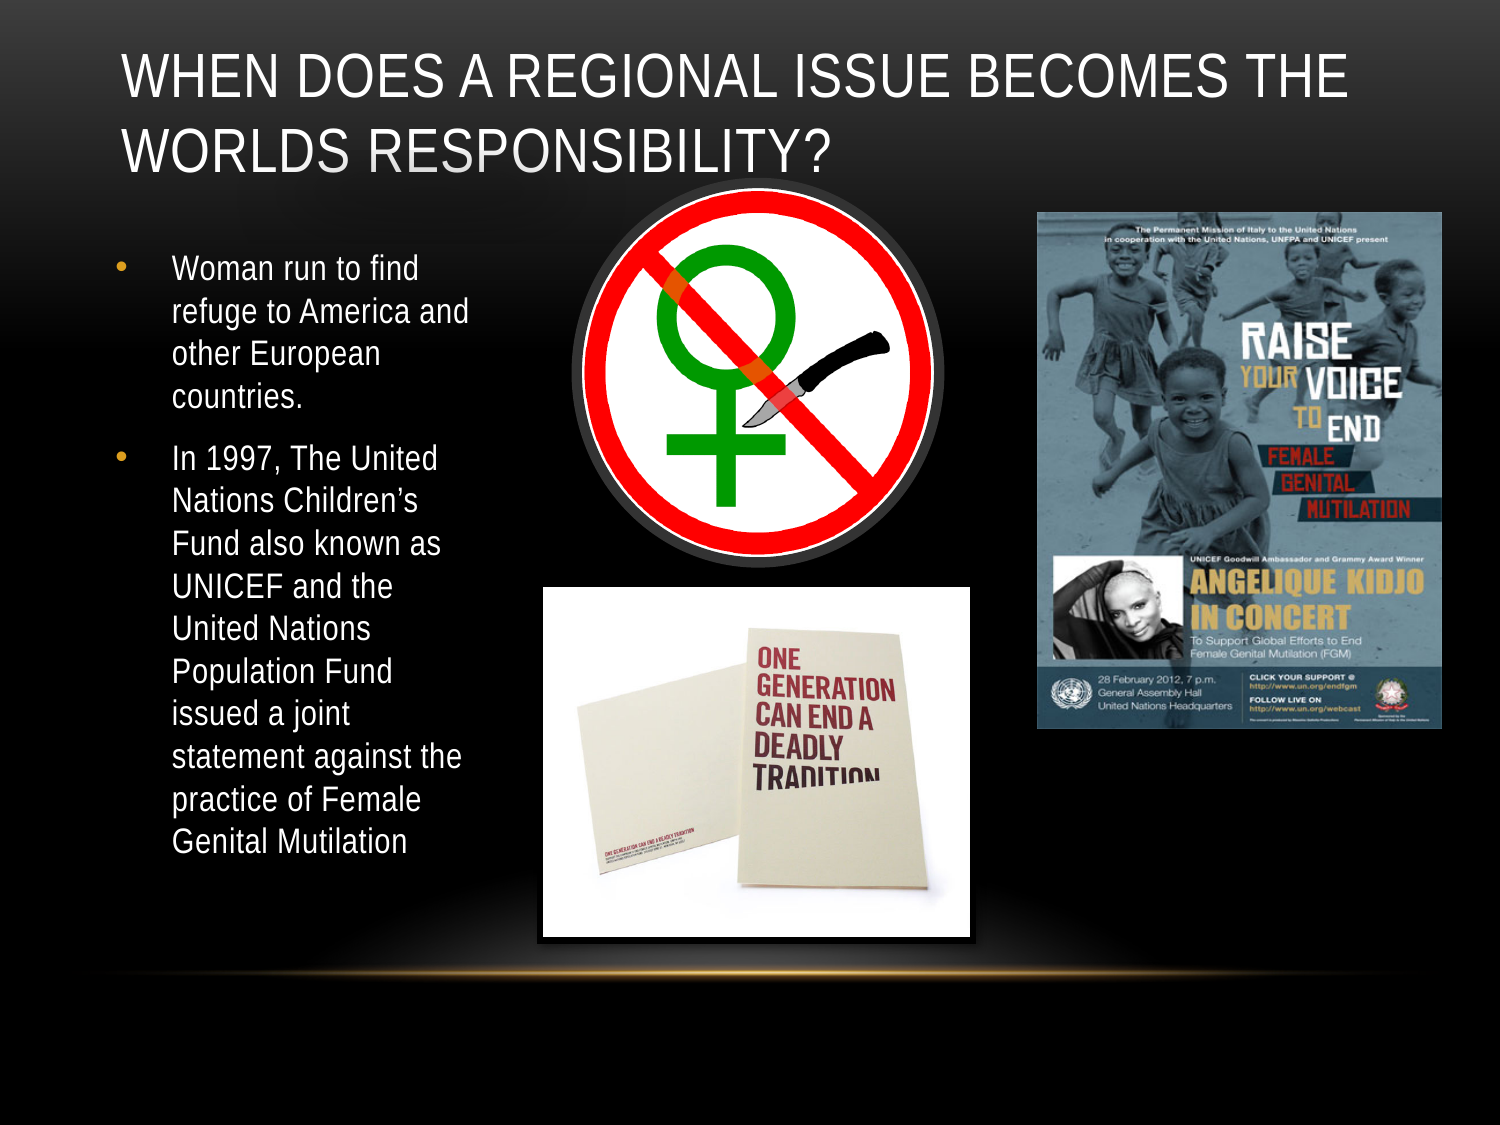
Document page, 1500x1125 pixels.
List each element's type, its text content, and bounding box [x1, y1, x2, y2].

list Woman run to find refuge to America and other European countries. In 1997, The United Nations Children’s Fund also known as UNICEF and the United Nations Population Fund issued a joint statement against the practice of Female Genital Mutilation [100, 237, 488, 950]
picture [0, 0, 1500, 1125]
title When does a regional issue becomes the worlds responsibility? [106, 5, 1407, 193]
